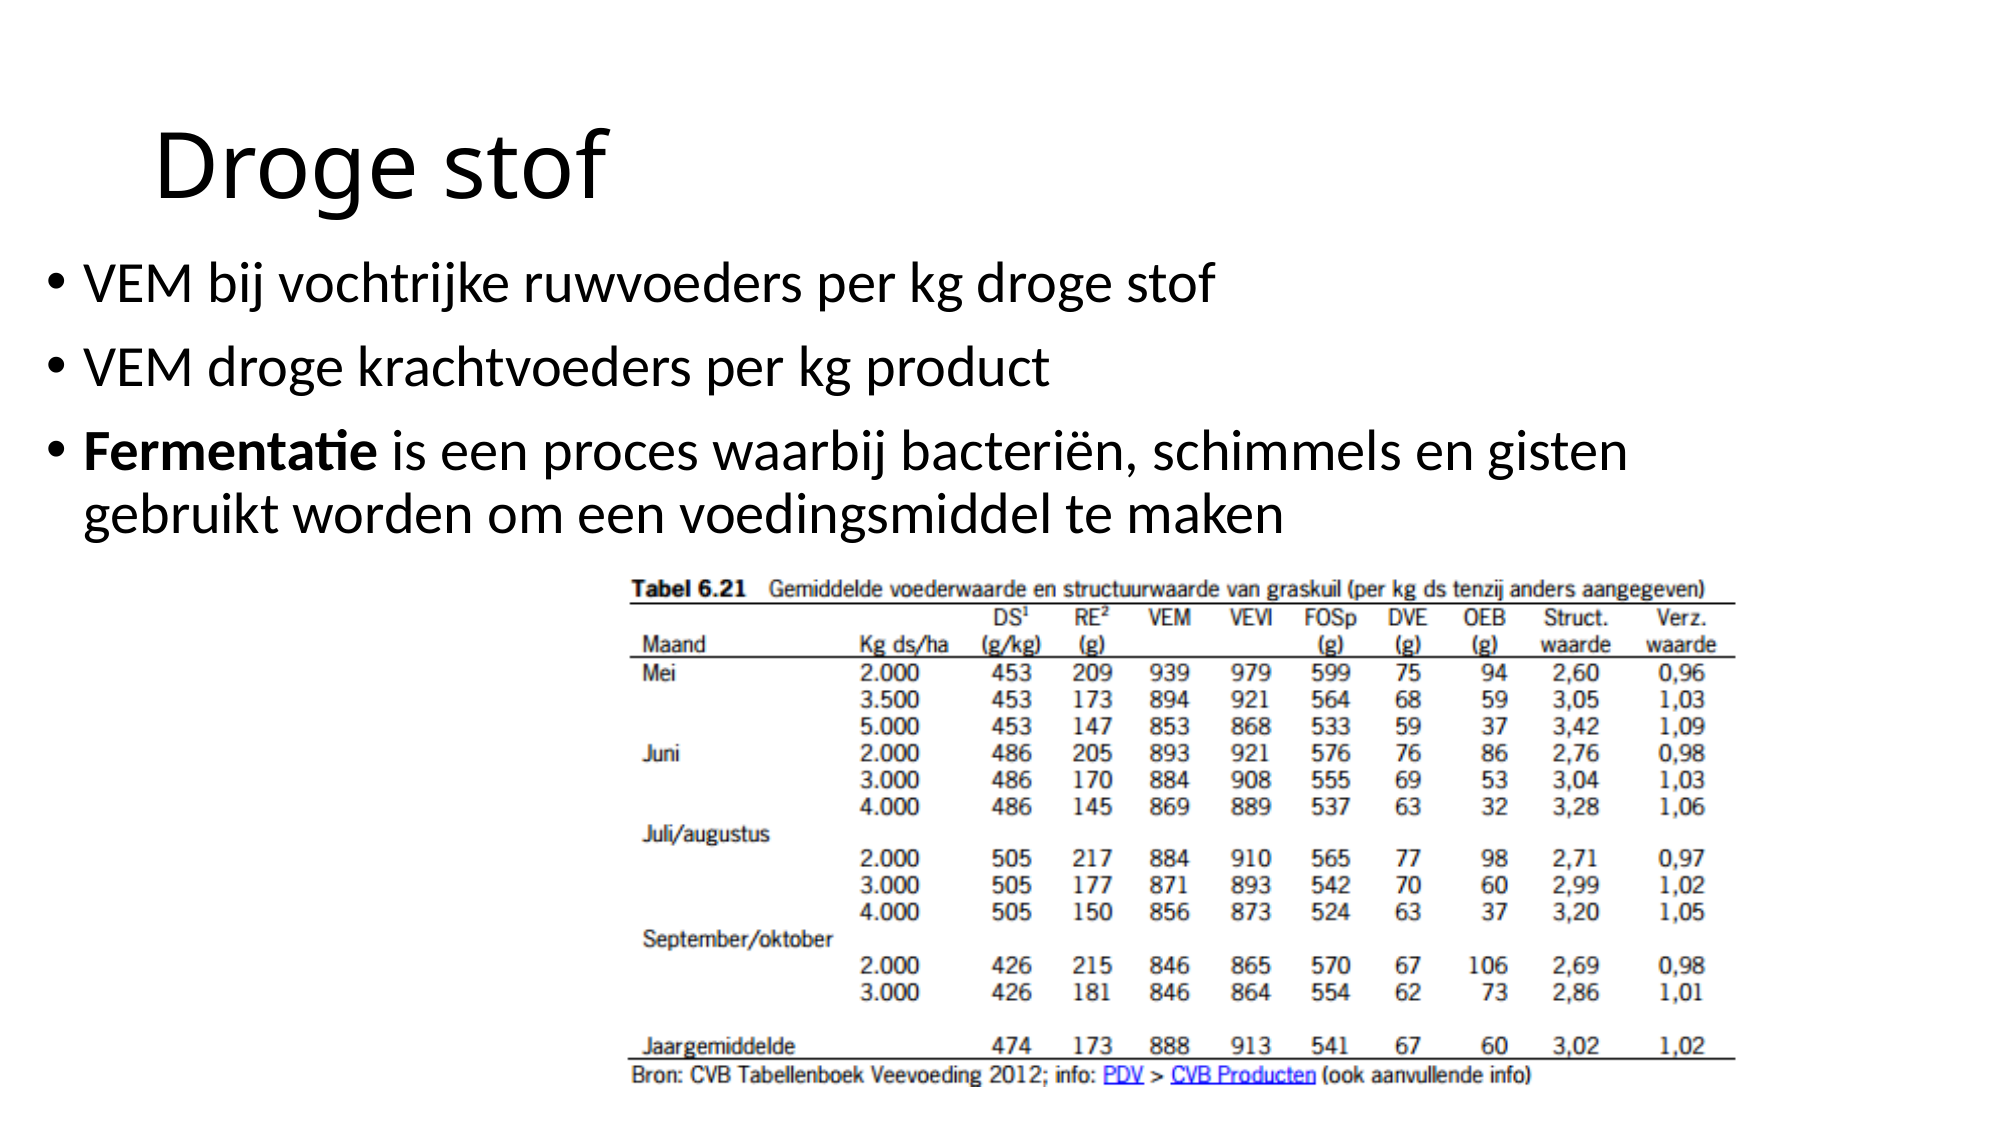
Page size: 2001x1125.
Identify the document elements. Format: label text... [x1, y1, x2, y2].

picture [592, 557, 1744, 1087]
title Droge stof [137, 59, 1863, 278]
list VEM bij vochtrijke ruwvoeders per kg droge stof VEM droge krachtvoeders per kg product Fermentatie is een proces waarbij bacteriën, schimmels en gisten gebruikt worden om een voedingsmiddel te maken [31, 244, 1757, 959]
